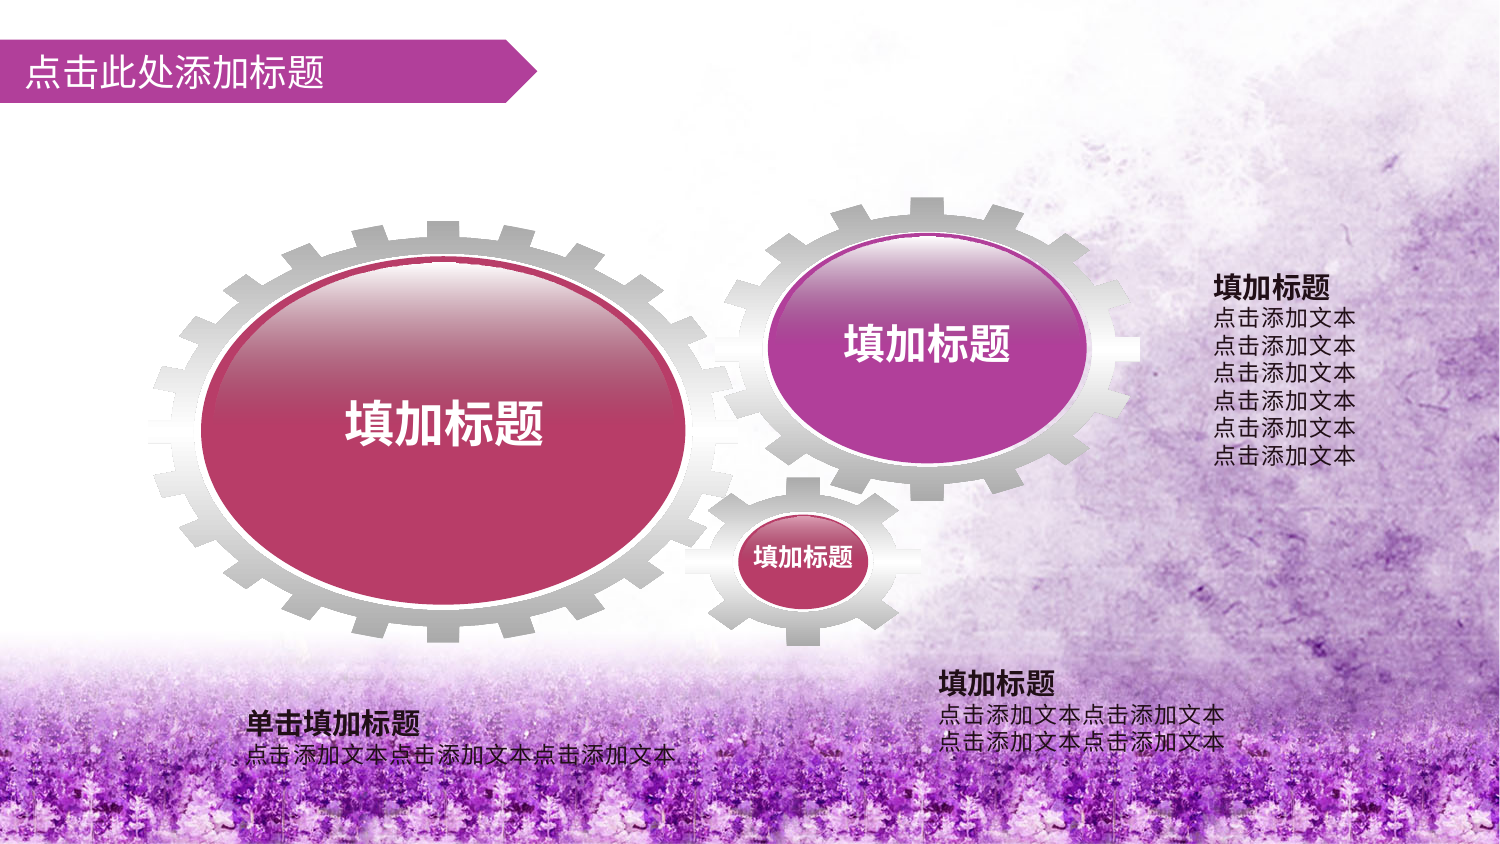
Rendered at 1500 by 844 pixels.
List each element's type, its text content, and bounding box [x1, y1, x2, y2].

text_box 单击填加标题 点击添加文本点击添加文本点击添加文本 [230, 697, 809, 776]
text_box 填加标题 点击添加文本 点击添加文本 点击添加文本 点击添加文本 点击添加文本 点击添加文本 [1198, 261, 1412, 504]
picture [0, 0, 1500, 844]
text_box 填加标题 点击添加文本点击添加文本 点击添加文本点击添加文本 [923, 658, 1270, 791]
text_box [566, 477, 1040, 647]
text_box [690, 197, 1164, 502]
title 点击此处添加标题 [10, 36, 1360, 106]
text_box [147, 220, 685, 643]
